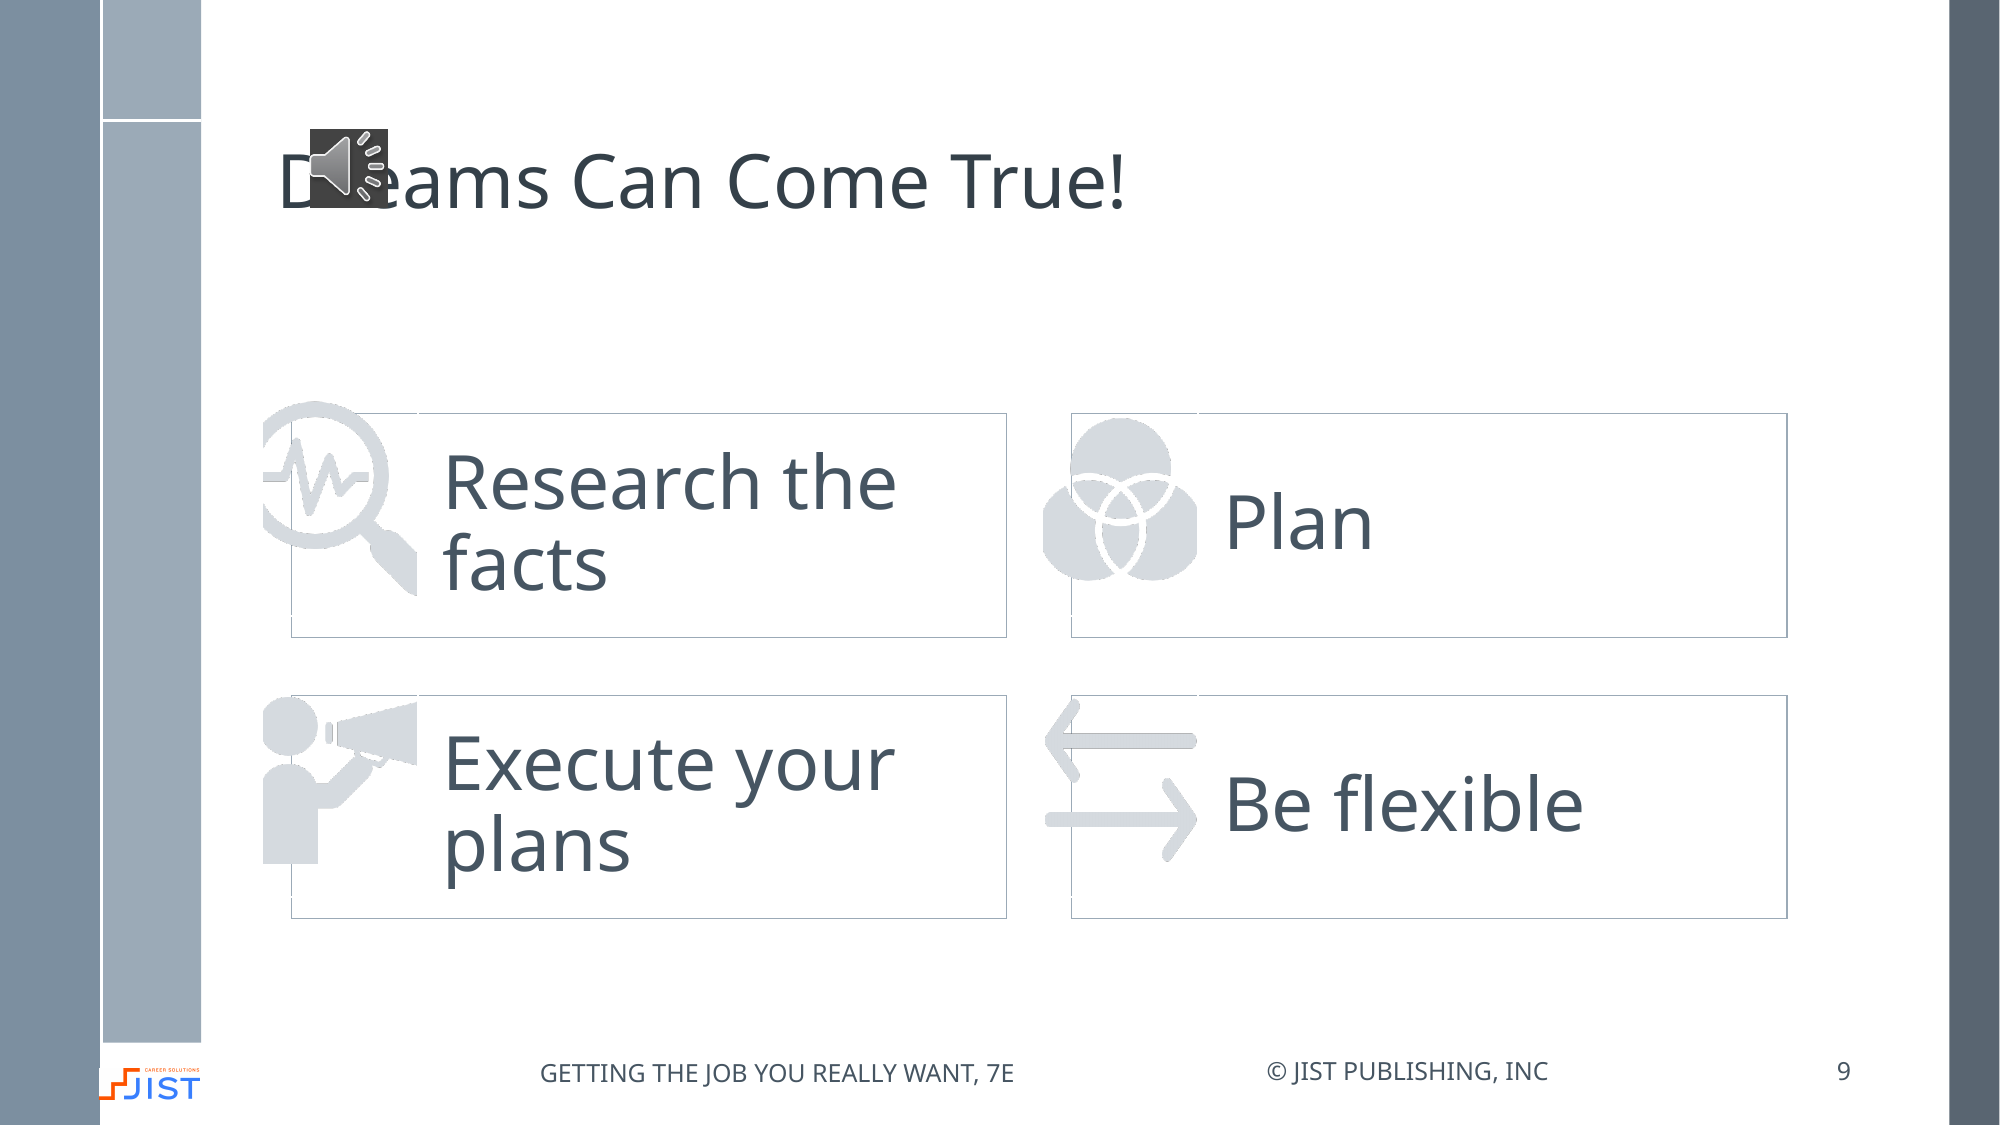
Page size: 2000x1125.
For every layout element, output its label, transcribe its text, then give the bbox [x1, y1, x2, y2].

picture [99, 1068, 200, 1100]
slide_number 9 [1766, 1042, 1867, 1103]
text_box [261, 287, 1788, 1013]
footer © JIST Publishing, Inc [1082, 1042, 1734, 1103]
slide_number Getting the job you really want, 7e [524, 1042, 1050, 1103]
title Dreams Can Come True! [261, 29, 1867, 233]
picture [309, 128, 389, 209]
